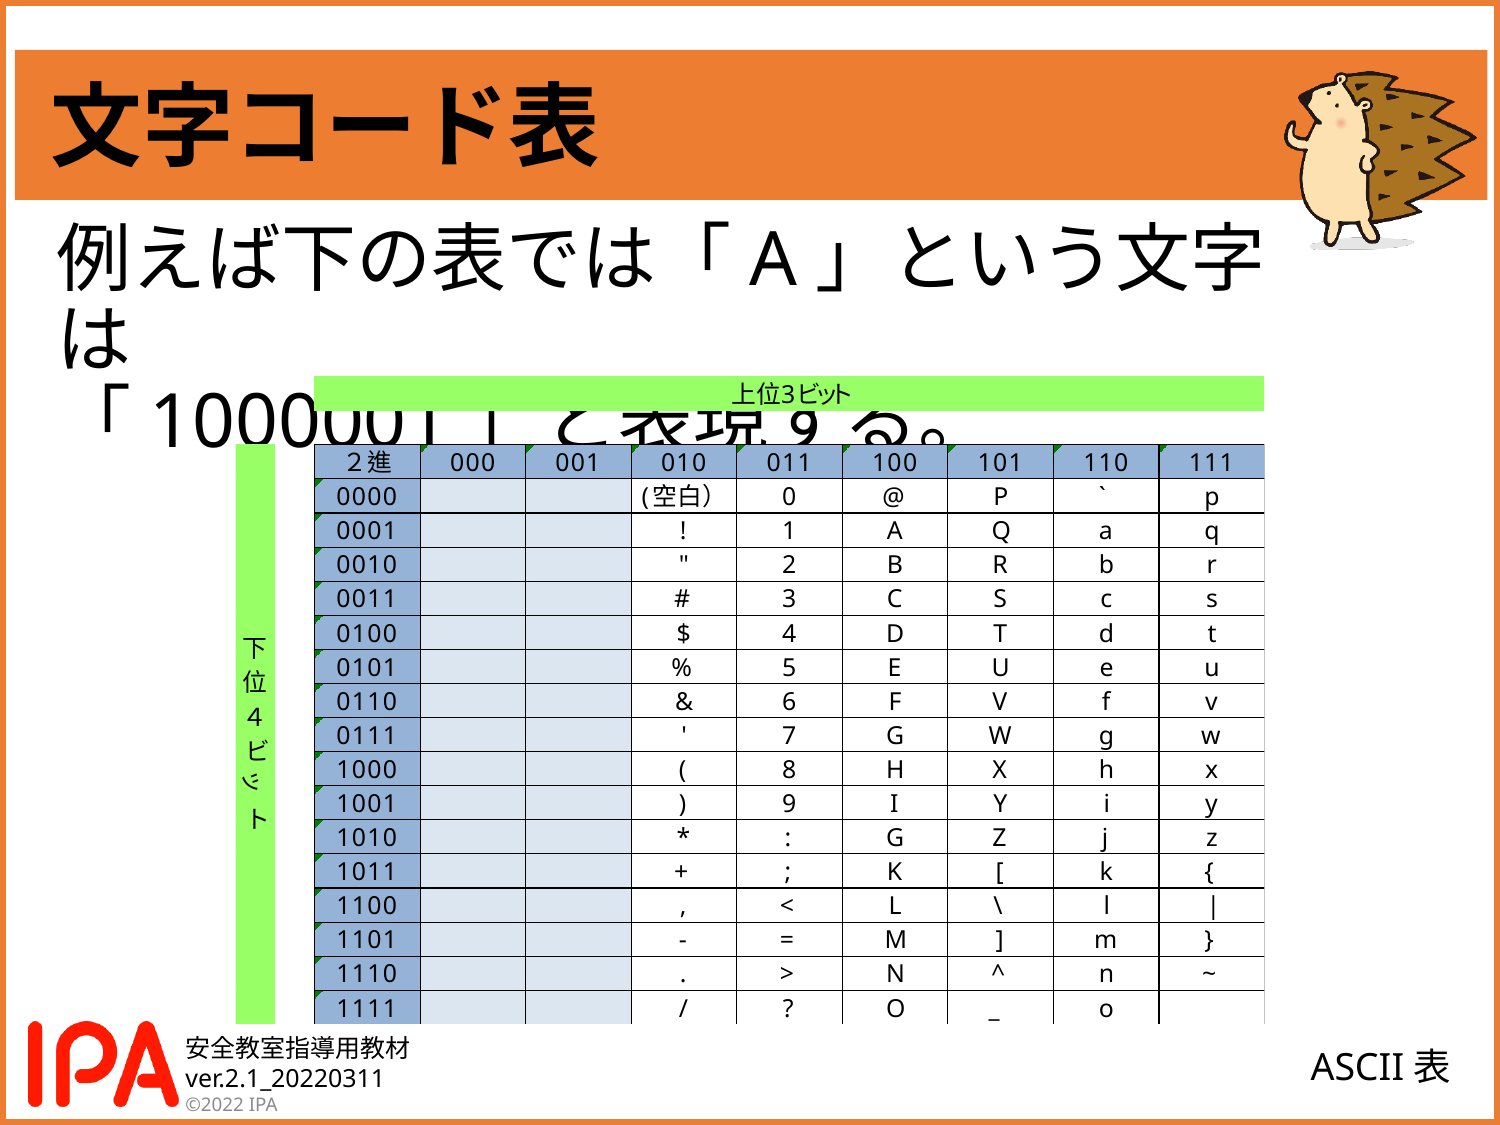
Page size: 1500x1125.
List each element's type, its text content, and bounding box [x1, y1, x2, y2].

picture [28, 1021, 179, 1107]
list 例えば下の表では「A」という文字は 「1000001」と表現する。 [41, 213, 1335, 928]
title 文字コード表 [35, 65, 1341, 195]
picture [234, 376, 1265, 1025]
picture [1284, 71, 1477, 250]
text_box ASCII表 [1295, 1035, 1466, 1096]
